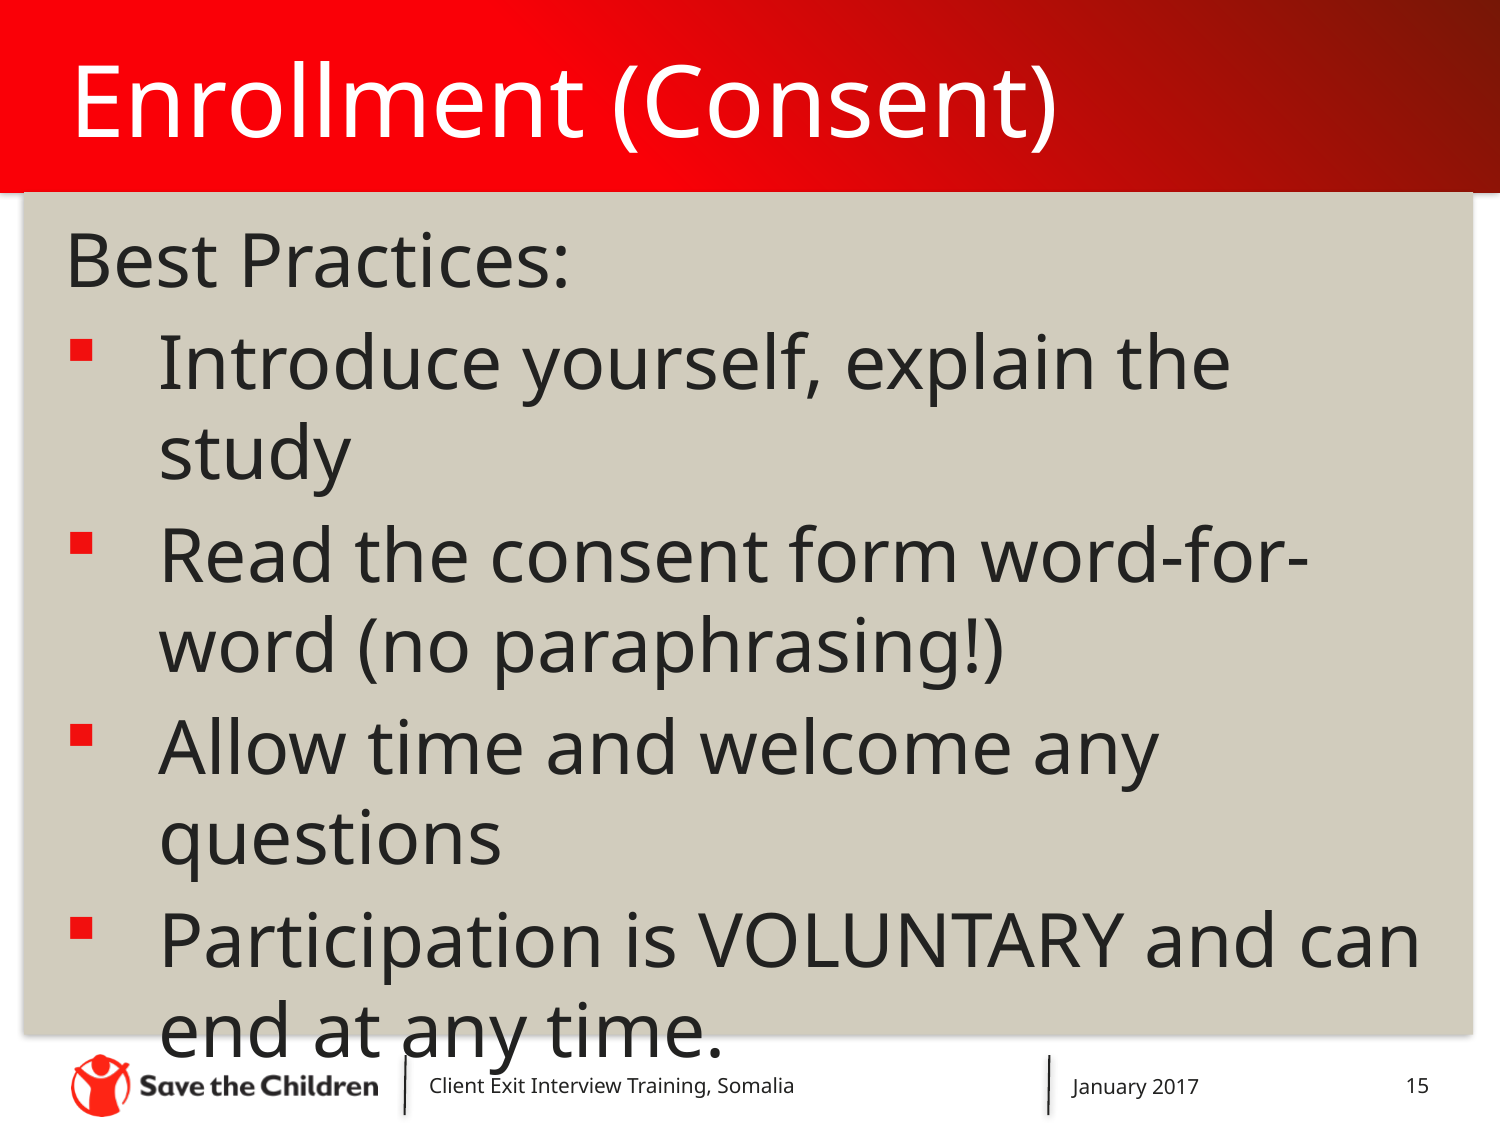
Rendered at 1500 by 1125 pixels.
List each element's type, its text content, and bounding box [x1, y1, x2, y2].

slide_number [1057, 1056, 1317, 1117]
slide_number 15 [1317, 1056, 1445, 1117]
list Best Practices: Introduce yourself, explain the study Read the consent form word-for-word (no paraphrasing!) Allow time and welcome any questions Participation is VOLUNTARY and can end at any time. [64, 212, 1445, 1057]
title Enrollment (Consent) [69, 33, 1429, 163]
picture [71, 1057, 378, 1117]
footer Client Exit Interview Training, Somalia [414, 1056, 1042, 1117]
